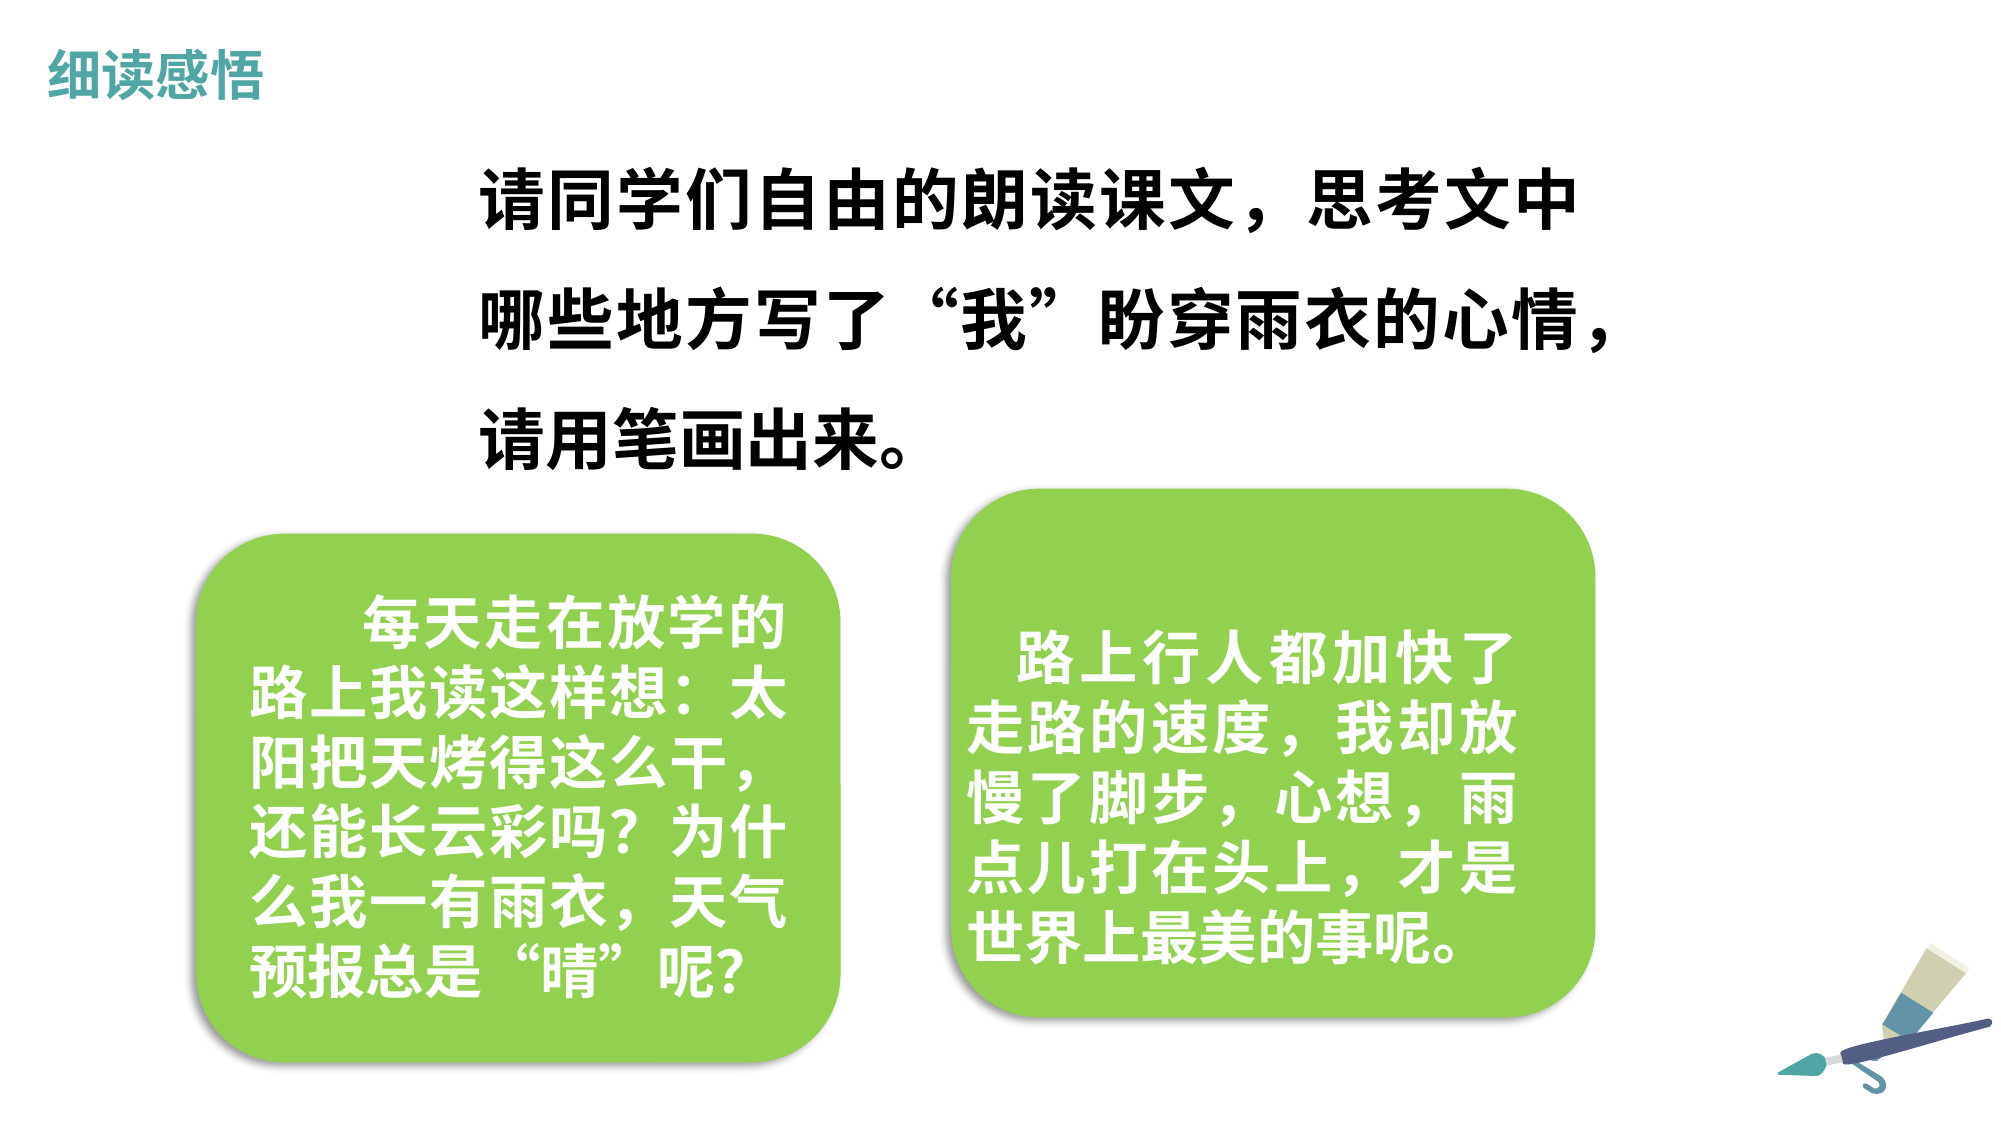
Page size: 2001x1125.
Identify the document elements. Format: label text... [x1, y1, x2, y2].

text_box [195, 532, 842, 1064]
text_box 路上行人都加快了走路的速度，我却放慢了脚步，心想，雨点儿打在头上，才是世界上最美的事呢。 [913, 613, 1533, 979]
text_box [1811, 945, 1974, 1125]
text_box 每天走在放学的路上我读这样想：太阳把天烤得这么干，还能长云彩吗？为什么我一有雨衣，天气预报总是“晴”呢？ [234, 578, 803, 1013]
text_box 细读感悟 [32, 33, 347, 114]
text_box 请同学们自由的朗读课文，思考文中哪些地方写了“我”盼穿雨衣的心情，请用笔画出来。 [464, 110, 1596, 485]
text_box [950, 487, 1597, 1019]
